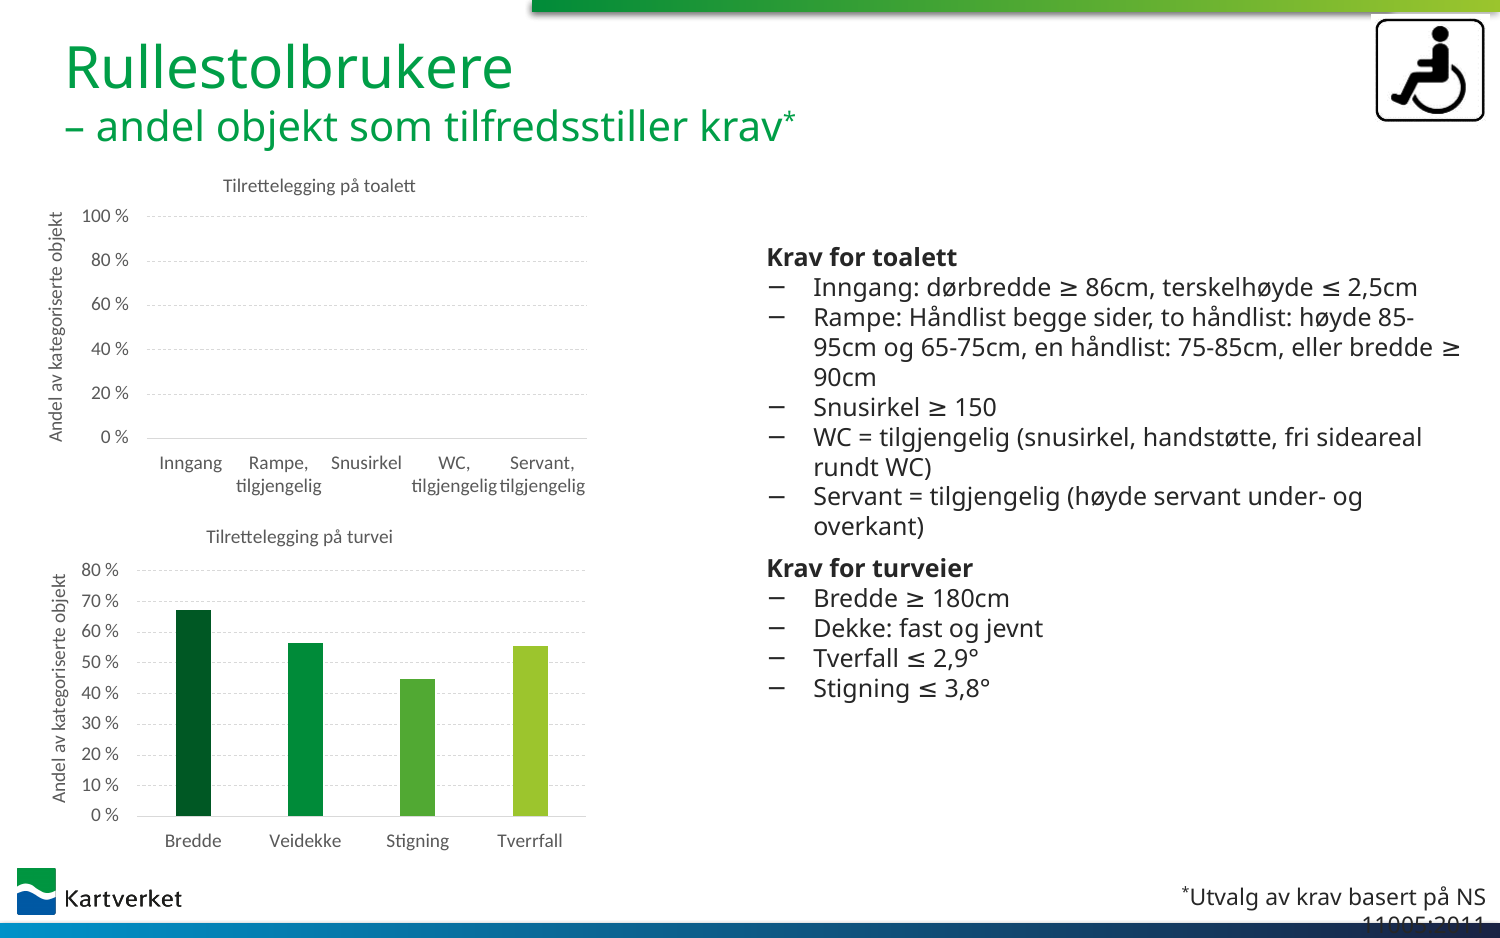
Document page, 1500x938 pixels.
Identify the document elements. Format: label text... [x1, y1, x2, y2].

text_box Rullestolbrukere – andel objekt som tilfredsstiller krav* [49, 14, 1431, 158]
text_box Krav for turveier Bredde ≥ 180cm Dekke: fast og jevnt Tverfall ≤ 2,9° Stigning ≤ 3,8° [751, 545, 1483, 710]
picture [41, 520, 598, 859]
text_box Krav for toalett Inngang: dørbredde ≥ 86cm, terskelhøyde ≤ 2,5cm Rampe: Håndlist begge sider, to håndlist: høyde 85-95cm og 65-75cm, en håndlist: 75-85cm, eller bredde ≥ 90cm Snusirkel ≥ 150 WC = tilgjengelig (snusirkel, handstøtte, fri sideareal rundt WC) Servant = tilgjengelig (høyde servant under- og overkant) [751, 234, 1483, 545]
text_box *Utvalg av krav basert på NS 11005:2011 [1068, 873, 1500, 938]
picture [1371, 13, 1491, 127]
picture [41, 166, 598, 505]
